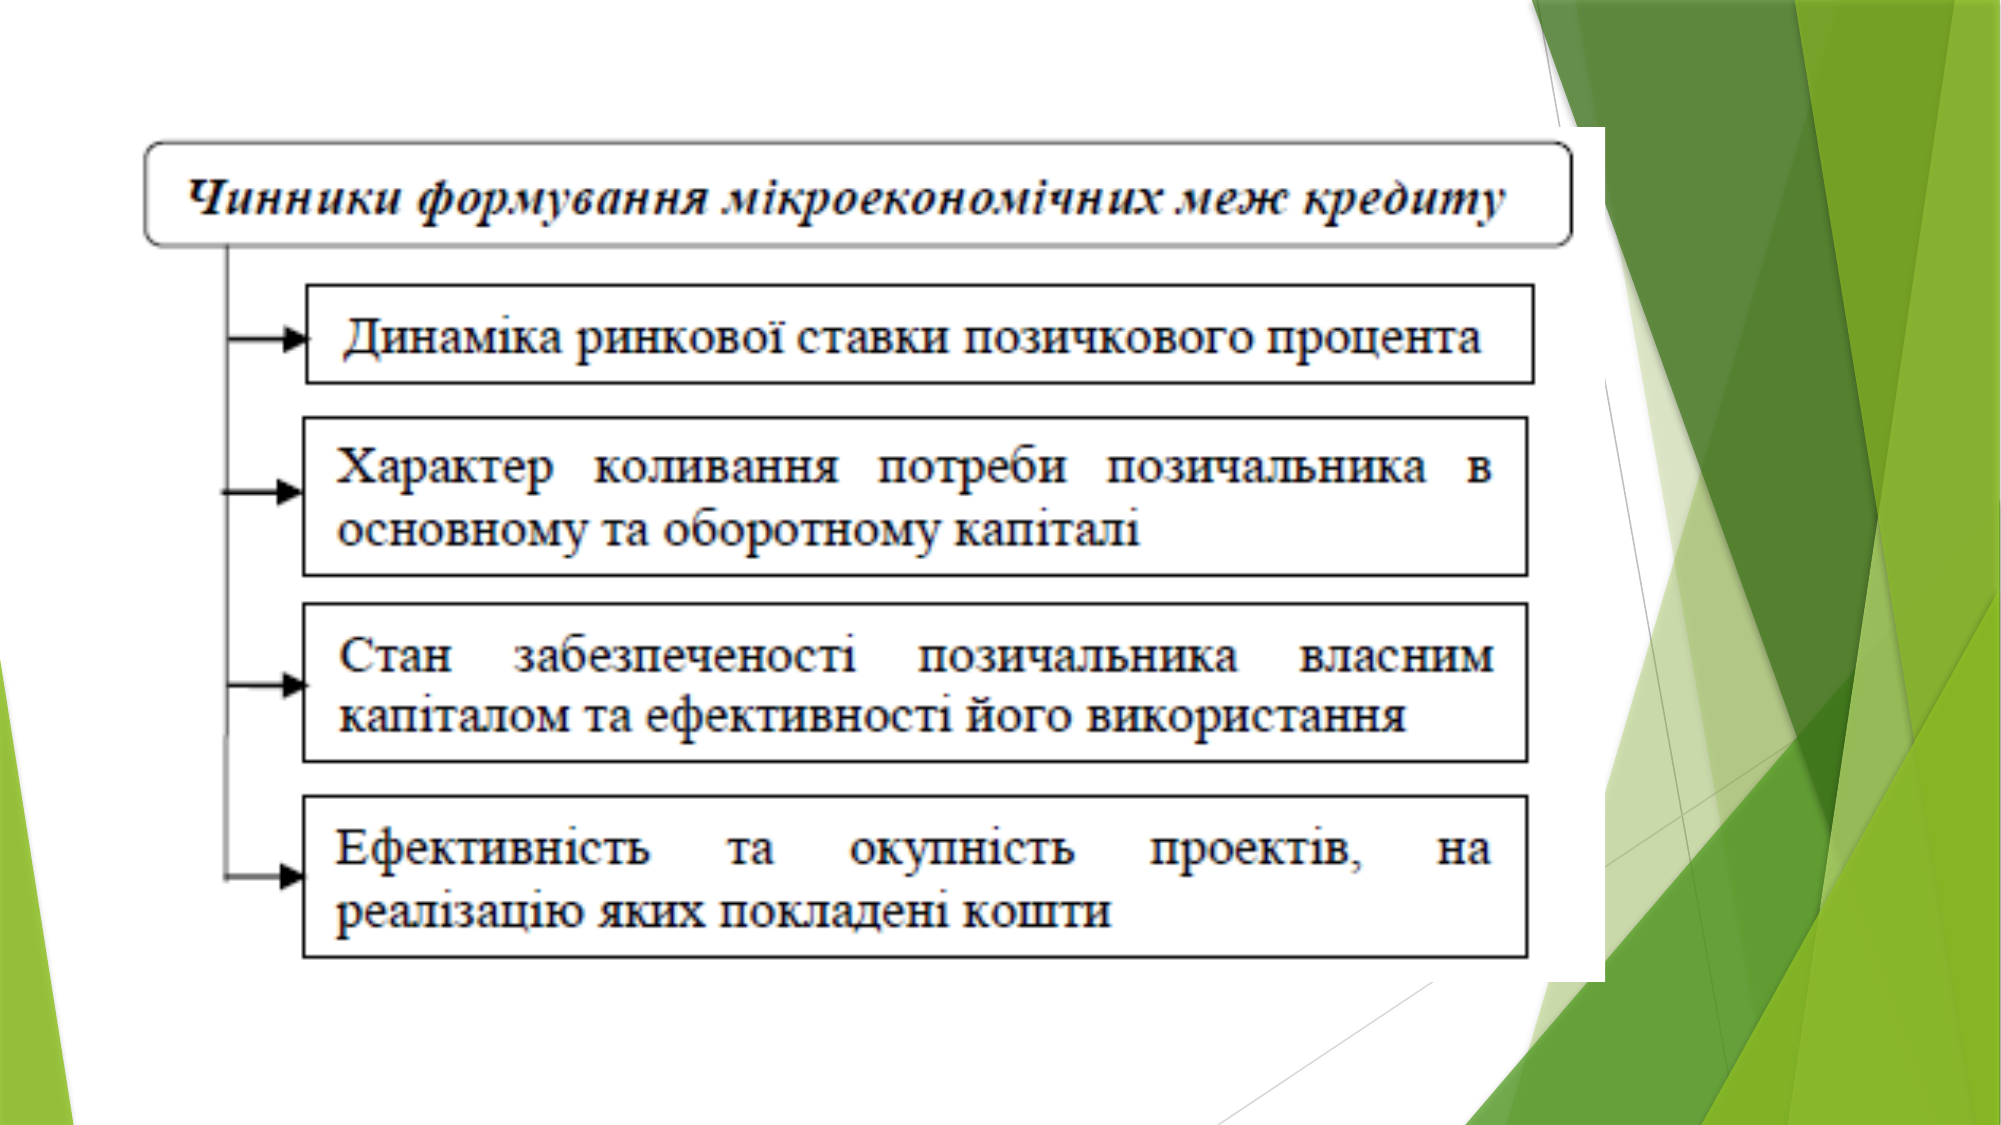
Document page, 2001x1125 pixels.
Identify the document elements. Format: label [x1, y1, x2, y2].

list [118, 127, 1606, 983]
